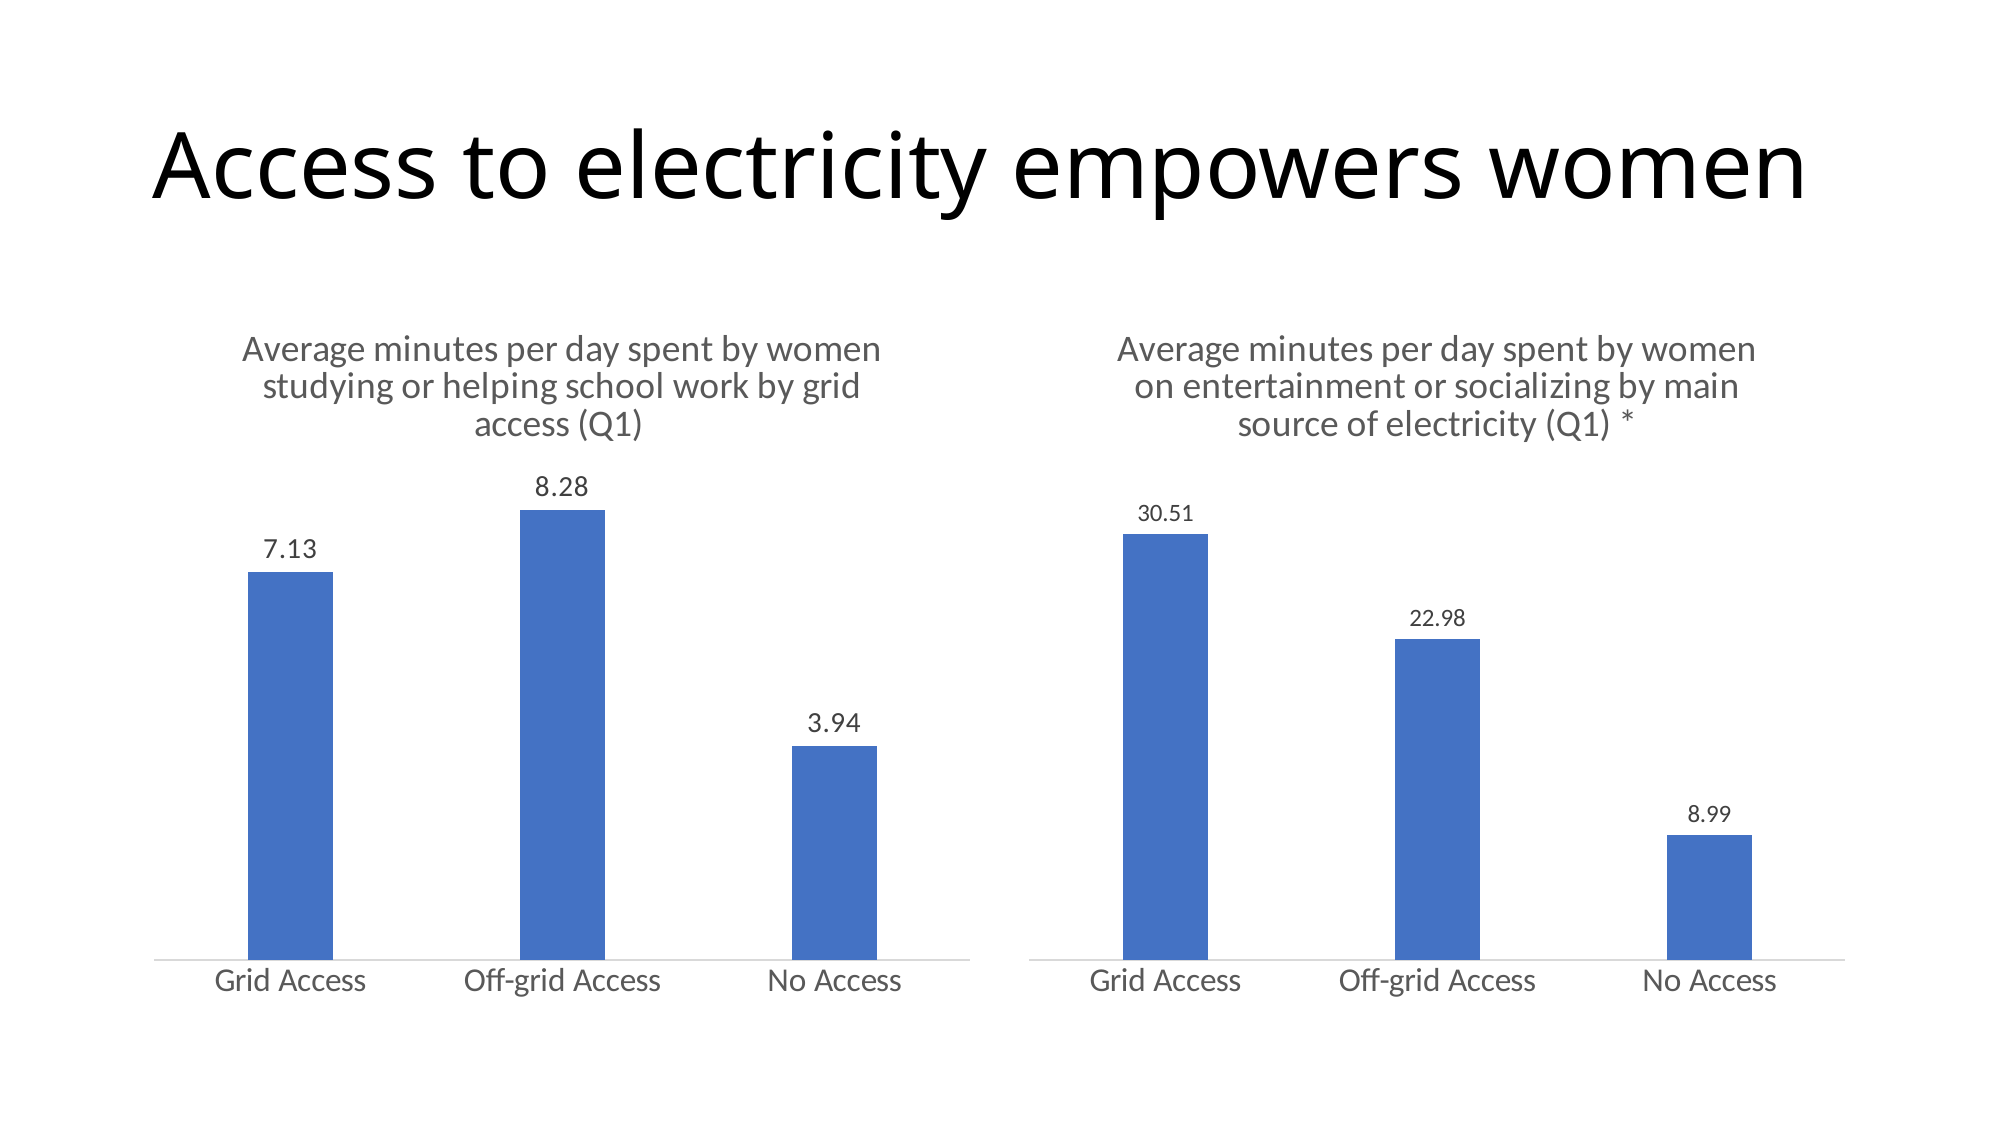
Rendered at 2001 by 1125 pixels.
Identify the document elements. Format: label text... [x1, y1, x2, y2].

title Access to electricity empowers women [137, 59, 1863, 278]
chart [1012, 299, 1863, 1014]
chart [137, 299, 988, 1014]
